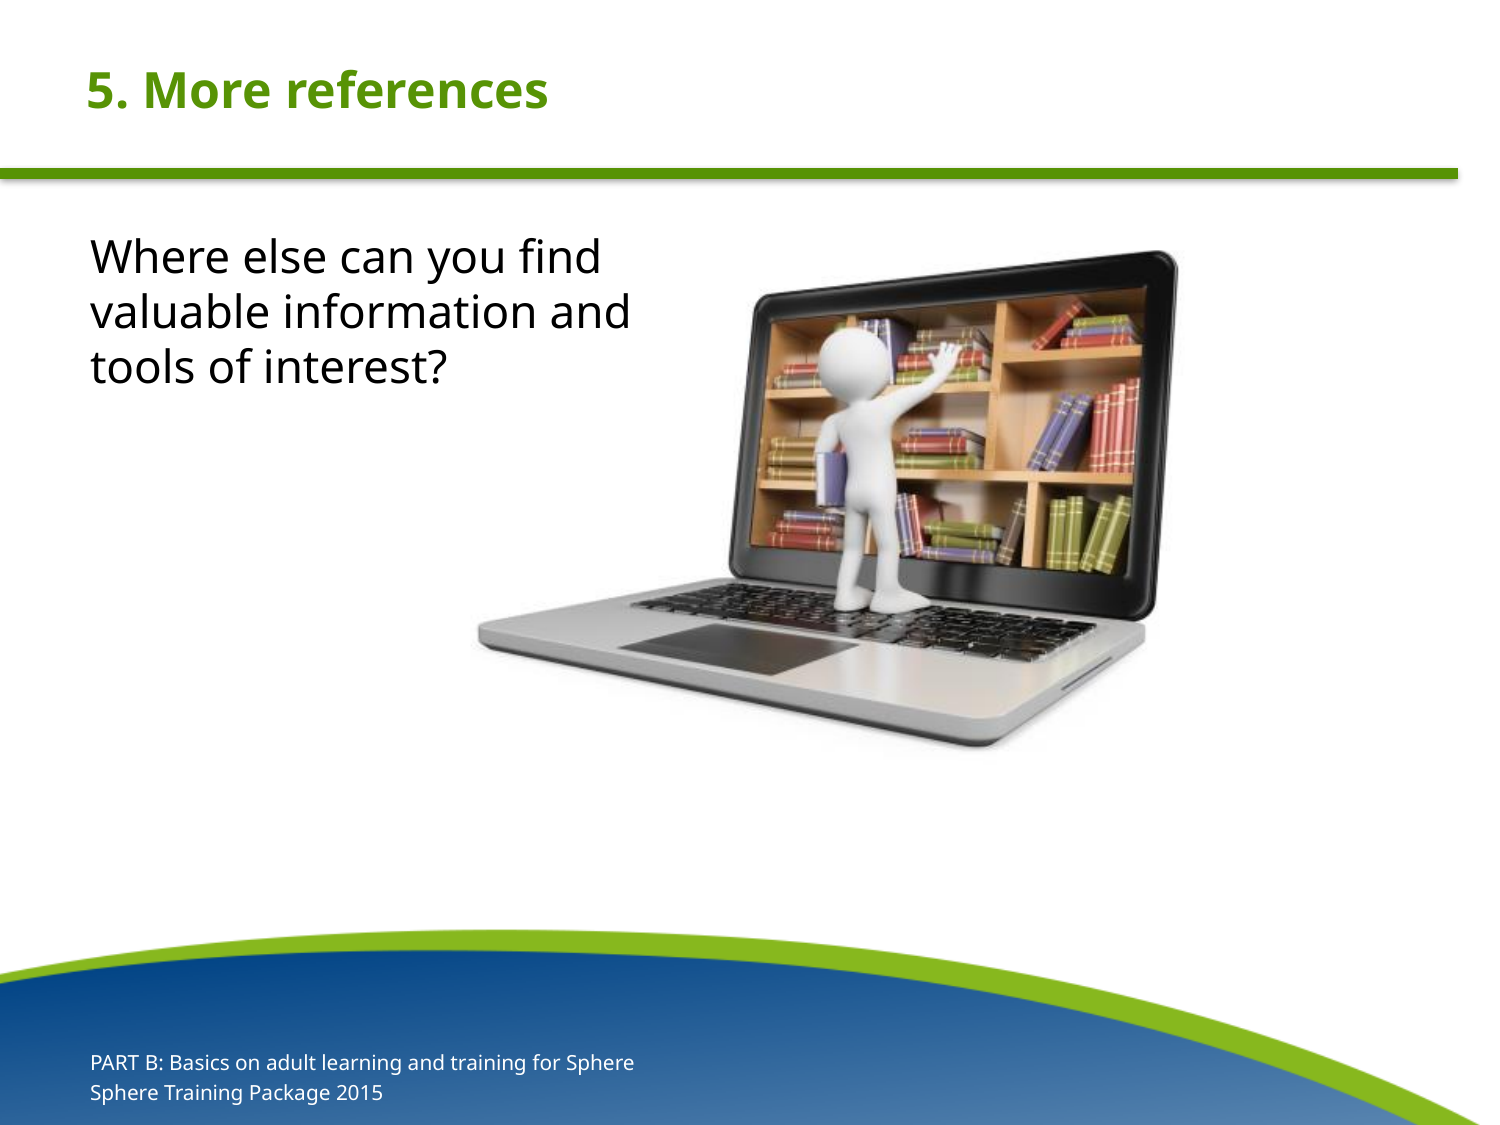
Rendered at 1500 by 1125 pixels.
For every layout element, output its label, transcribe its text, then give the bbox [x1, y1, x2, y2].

picture [0, 927, 1500, 1125]
text_box PART B: Basics on adult learning and training for Sphere Sphere Training Package 2015 [74, 1038, 1109, 1111]
title 5. More references [75, 0, 1425, 178]
picture [445, 212, 1205, 797]
list Where else can you find valuable information and tools of interest? [75, 219, 440, 509]
